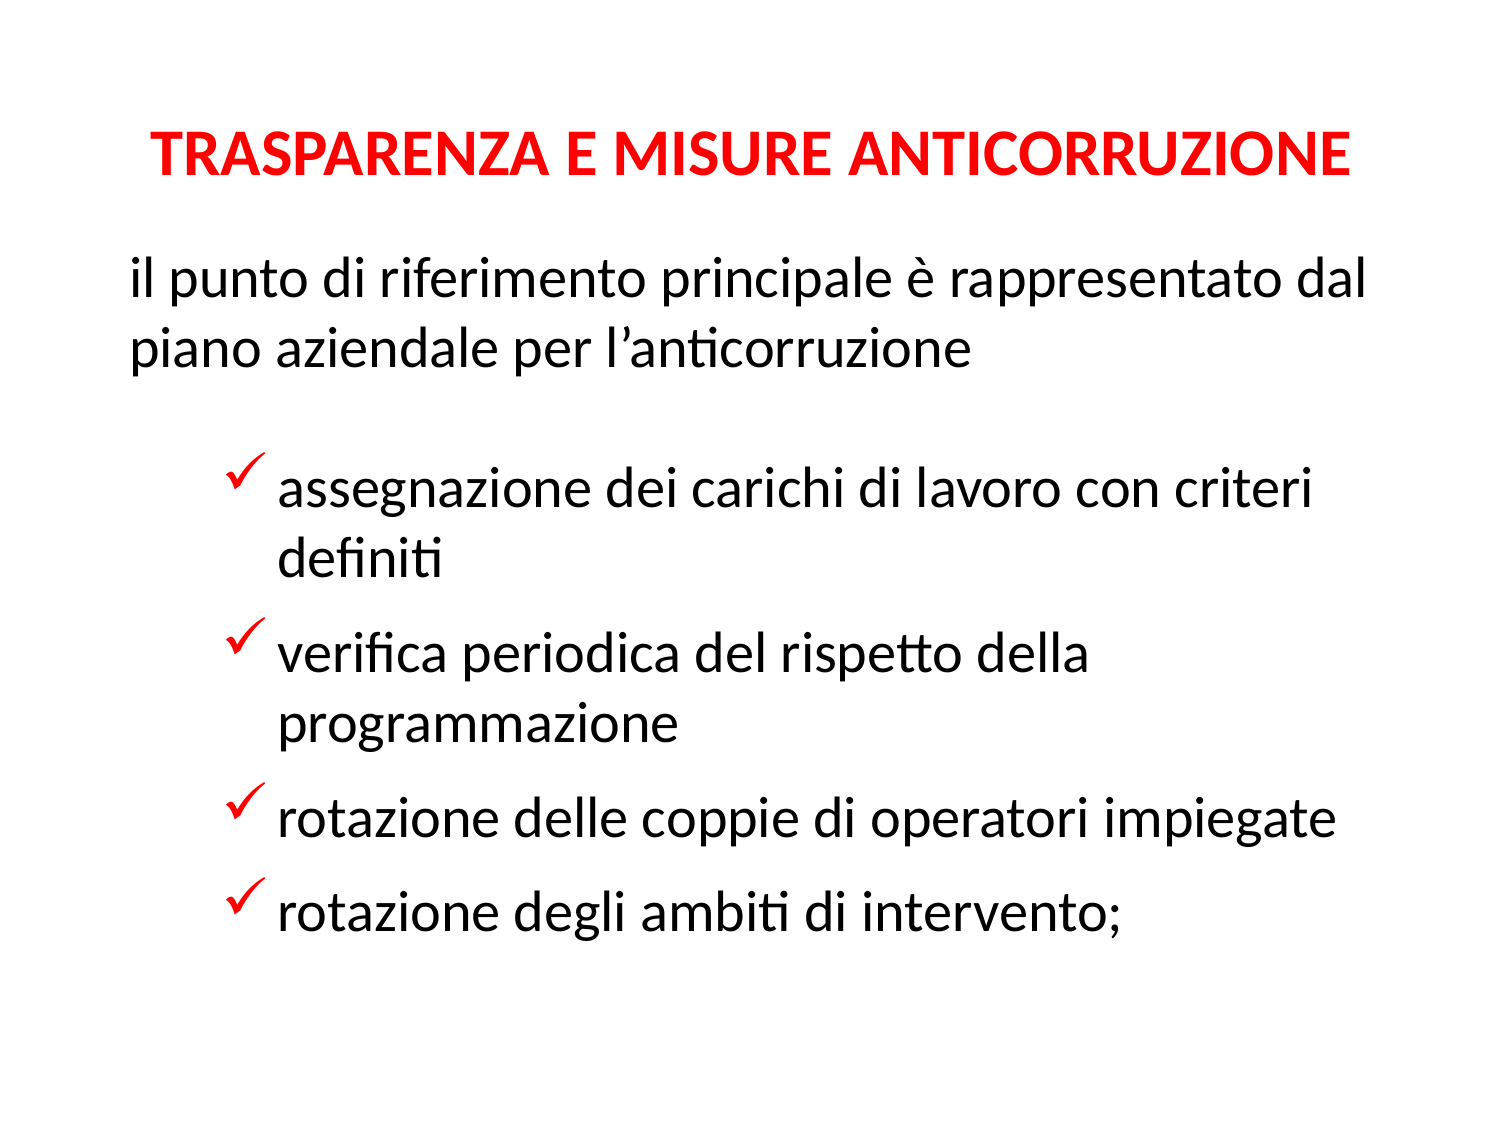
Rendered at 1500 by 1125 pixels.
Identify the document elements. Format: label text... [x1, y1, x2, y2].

text_box il punto di riferimento principale è rappresentato dal piano aziendale per l’anticorruzione [114, 231, 1398, 387]
text_box TRASPARENZA E MISURE ANTICORRUZIONE [135, 101, 1376, 197]
text_box assegnazione dei carichi di lavoro con criteri definiti verifica periodica del rispetto della programmazione rotazione delle coppie di operatori impiegate rotazione degli ambiti di intervento; [206, 441, 1376, 1041]
